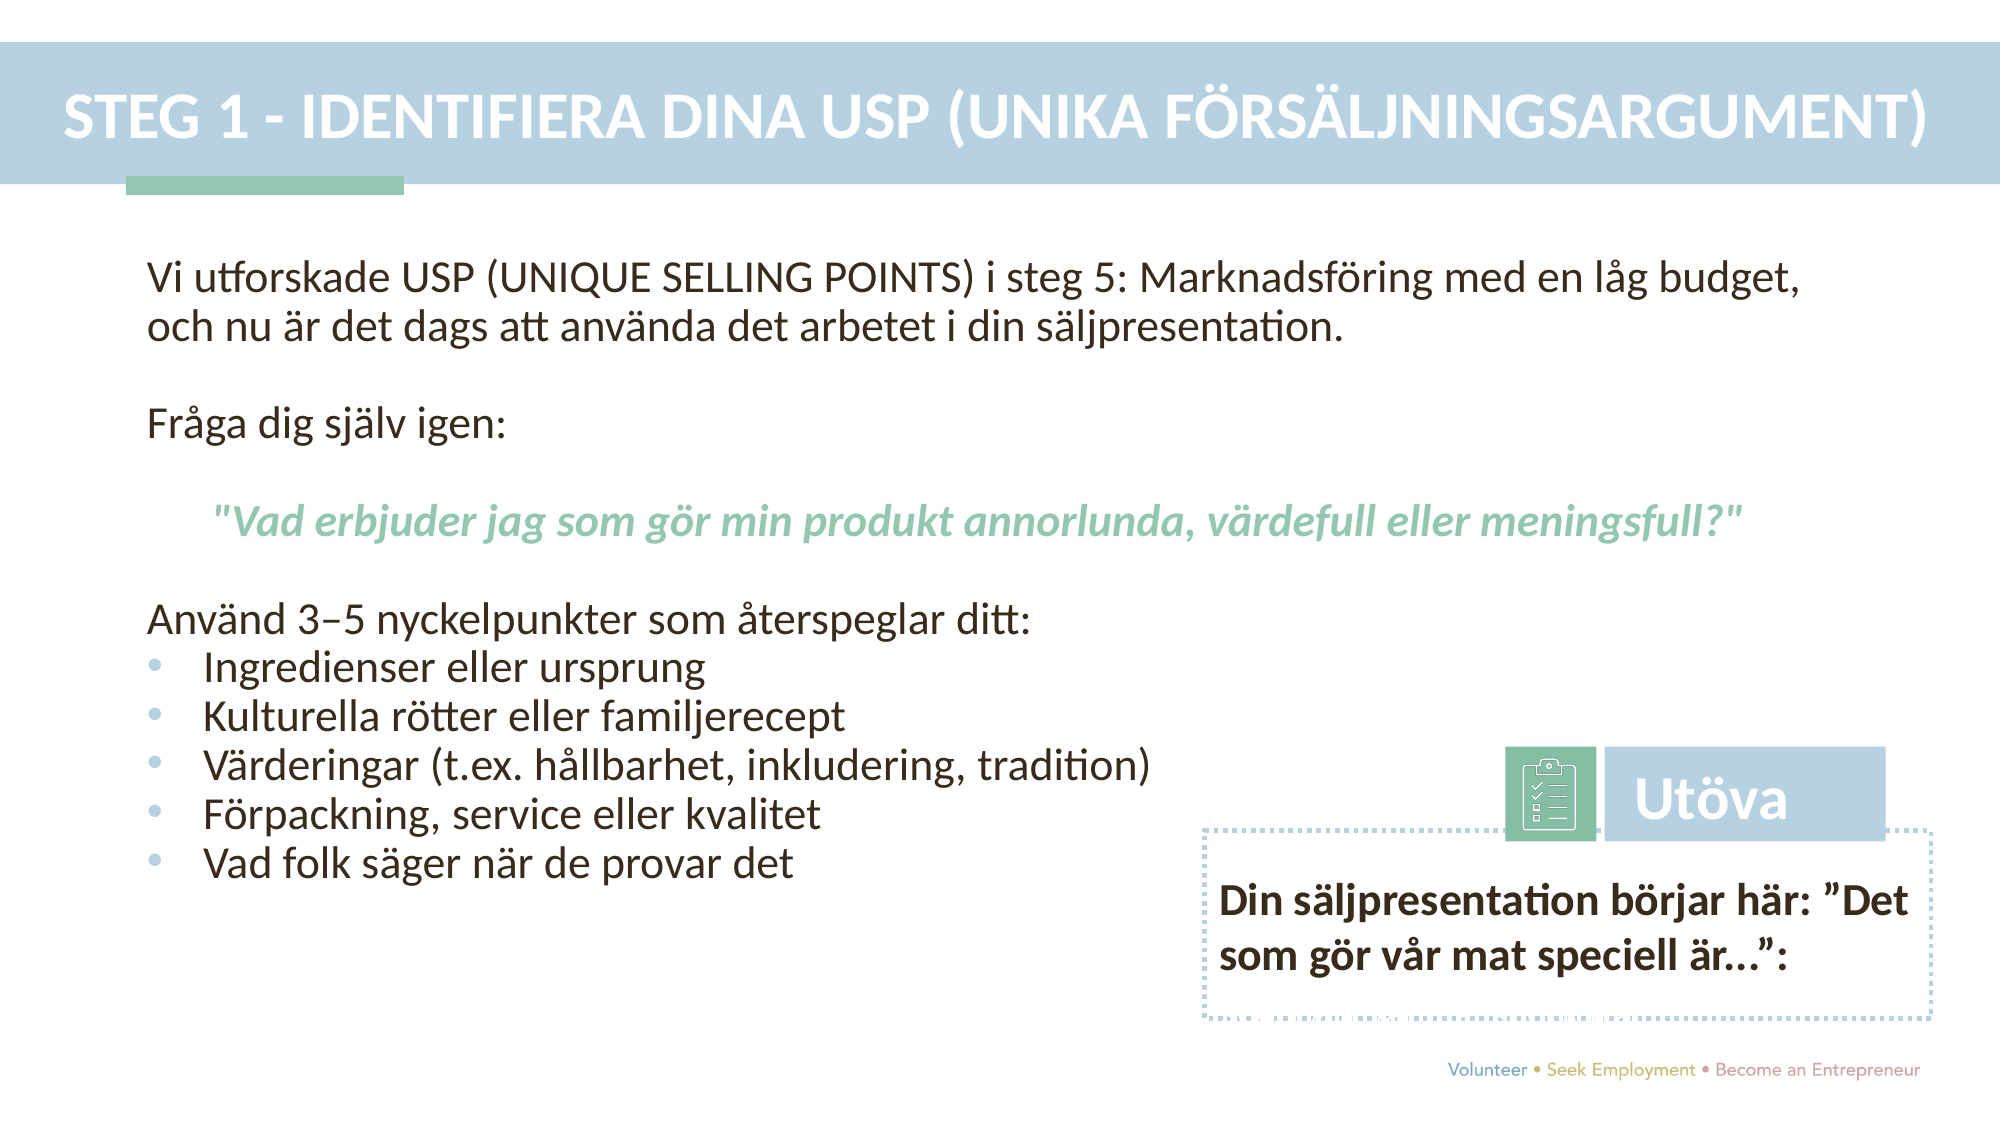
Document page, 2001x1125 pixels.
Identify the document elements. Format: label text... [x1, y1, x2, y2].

text_box Din säljpresentation börjar här: ”Det som gör vår mat speciell är...”: ”Det som gör vår mat speciell är...” [1203, 830, 1932, 1019]
text_box [1170, 860, 1883, 989]
picture [1418, 1046, 1971, 1103]
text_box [1505, 746, 1963, 842]
list Vi utforskade USP (UNIQUE SELLING POINTS) i steg 5: Marknadsföring med en låg budget, och nu är det dags att använda det arbetet i din säljpresentation. Fråga dig själv igen: "Vad erbjuder jag som gör min produkt annorlunda, värdefull eller meningsfull?" Använd 3–5 nyckelpunkter som återspeglar ditt: Ingredienser eller ursprung Kulturella rötter eller familjerecept Värderingar (t.ex. hållbarhet, inkludering, tradition) Förpackning, service eller kvalitet Vad folk säger när de provar det [131, 245, 1825, 968]
list STEG 1 - IDENTIFIERA DINA USP (UNIKA FÖRSÄLJNINGSARGUMENT) [48, 58, 1998, 177]
